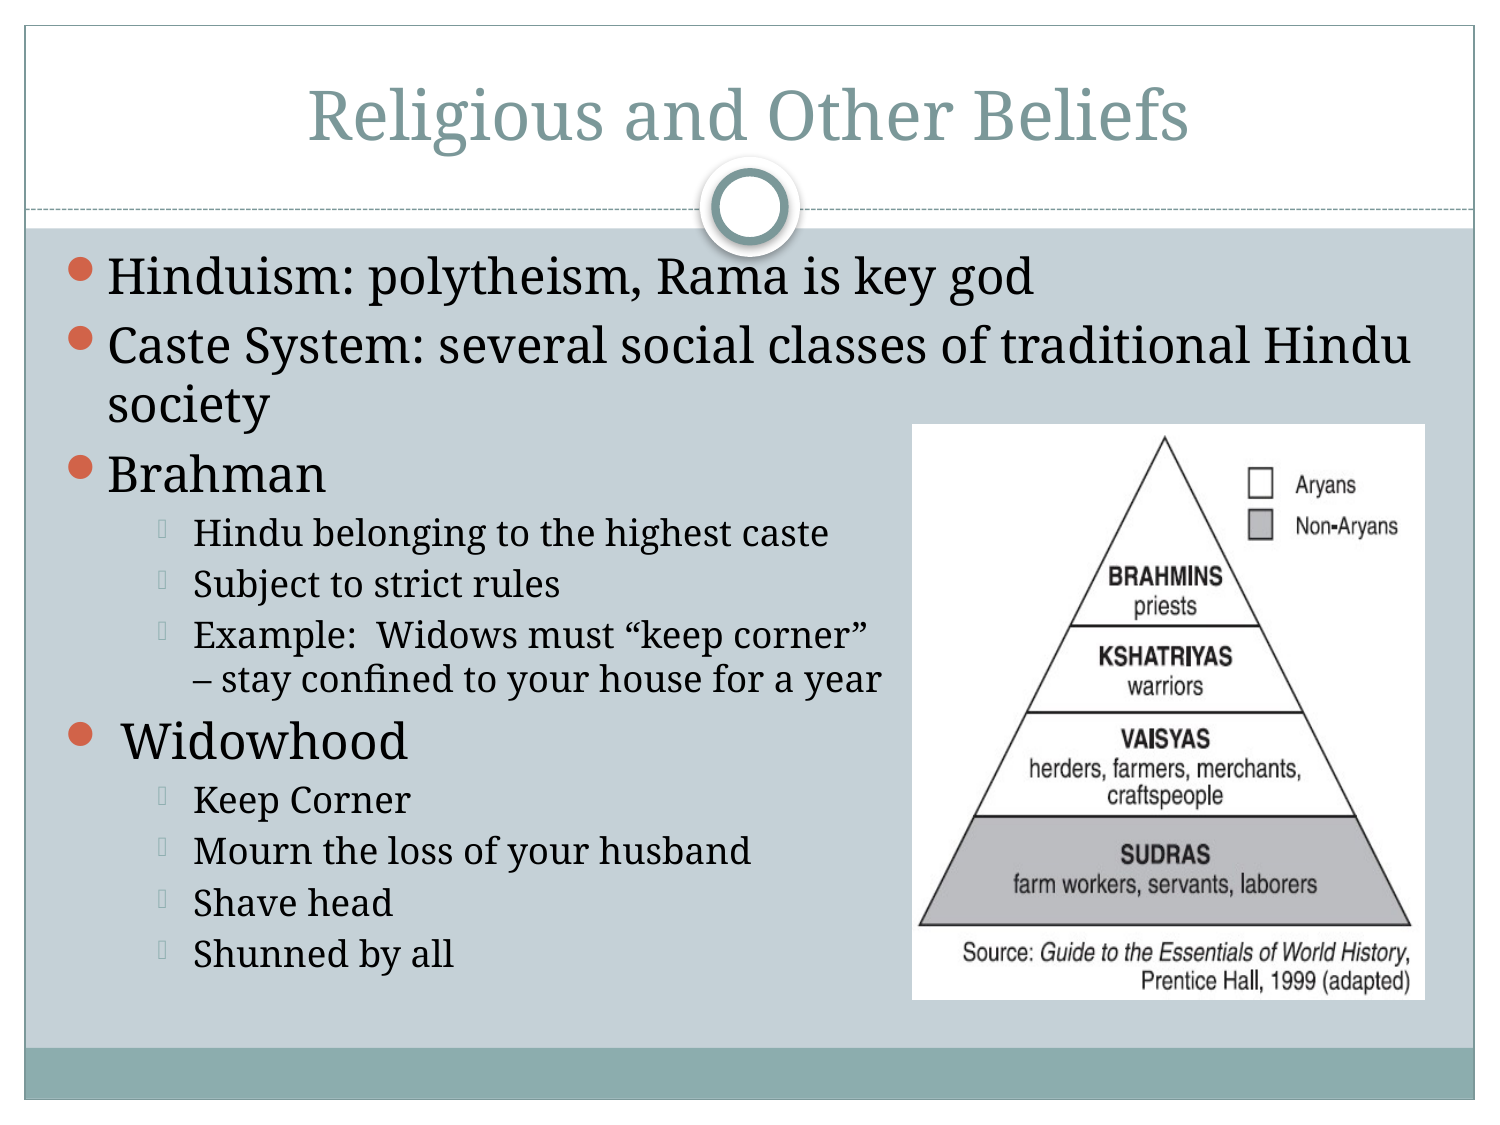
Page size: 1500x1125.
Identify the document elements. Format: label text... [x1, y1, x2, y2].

picture [912, 424, 1426, 1001]
list Hinduism: polytheism, Rama is key god Caste System: several social classes of traditional Hindu society Brahman Hindu belonging to the highest caste Subject to strict rules Example: Widows must “keep corner” – stay confined to your house for a year Widowhood Keep Corner Mourn the loss of your husband Shave head Shunned by all [50, 237, 1445, 988]
title Religious and Other Beliefs [49, 37, 1450, 162]
